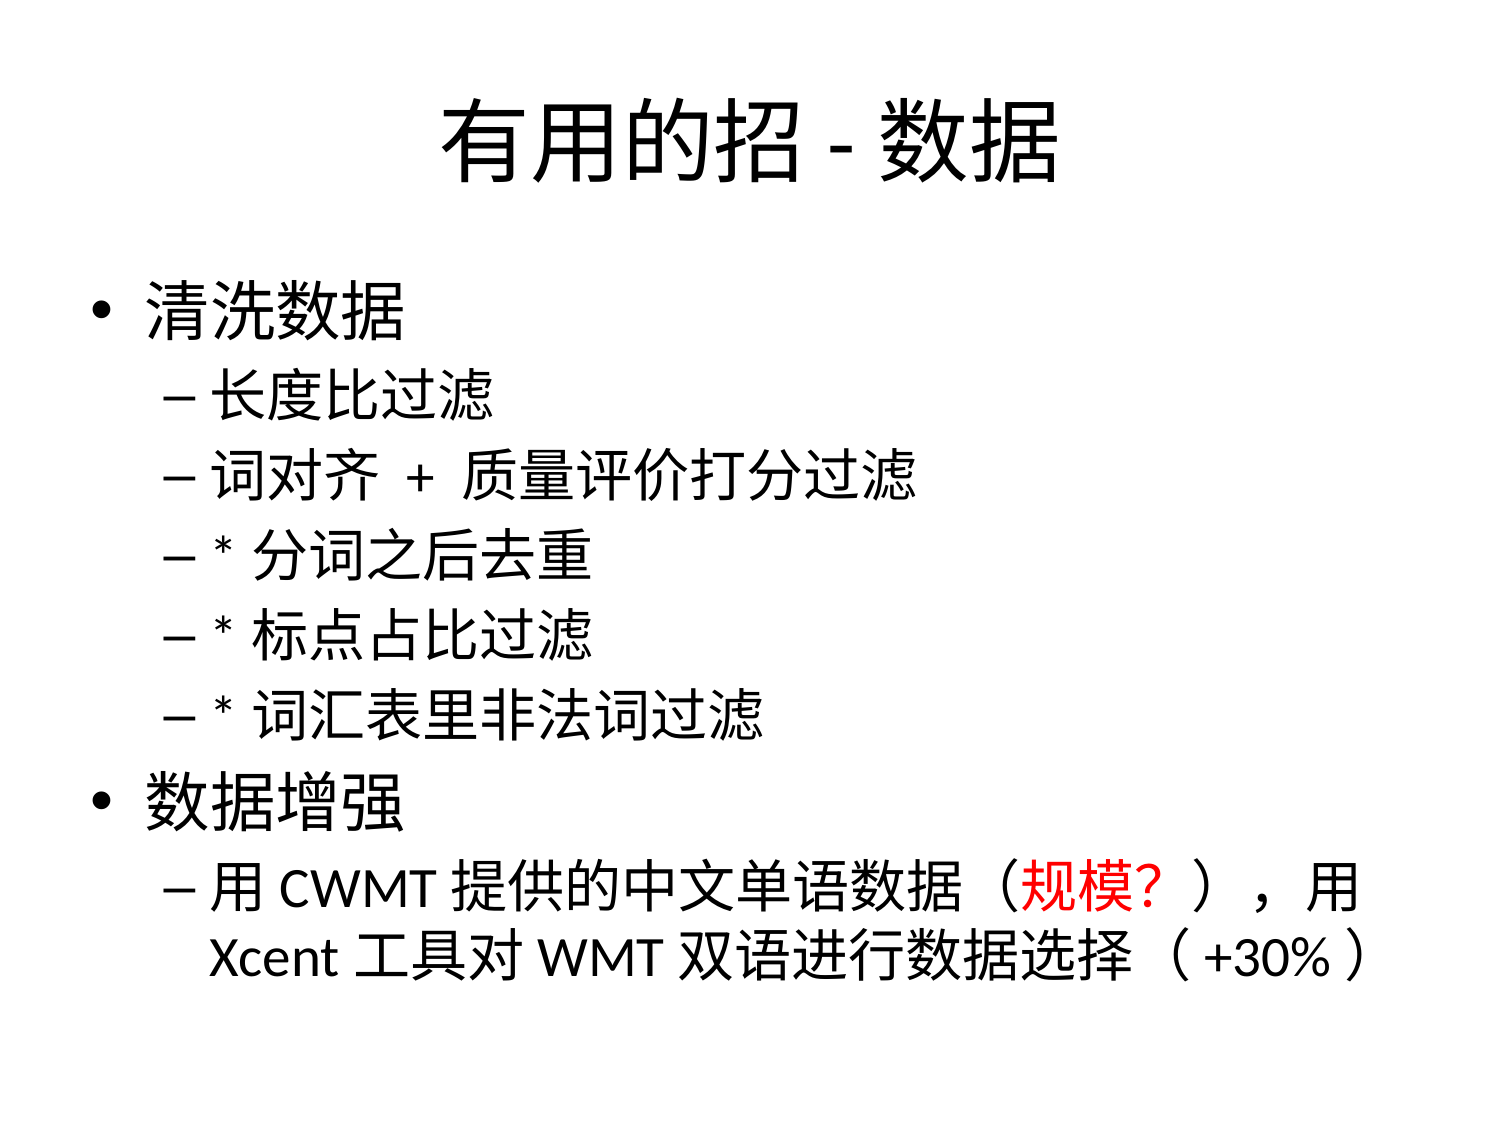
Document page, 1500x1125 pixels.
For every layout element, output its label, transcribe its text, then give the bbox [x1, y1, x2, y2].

list 清洗数据 长度比过滤 词对齐 + 质量评价打分过滤 *分词之后去重 *标点占比过滤 *词汇表里非法词过滤 数据增强 用CWMT提供的中文单语数据（规模？），用Xcent工具对WMT双语进行数据选择（+30%） [75, 262, 1425, 1005]
title 有用的招-数据 [75, 45, 1425, 233]
